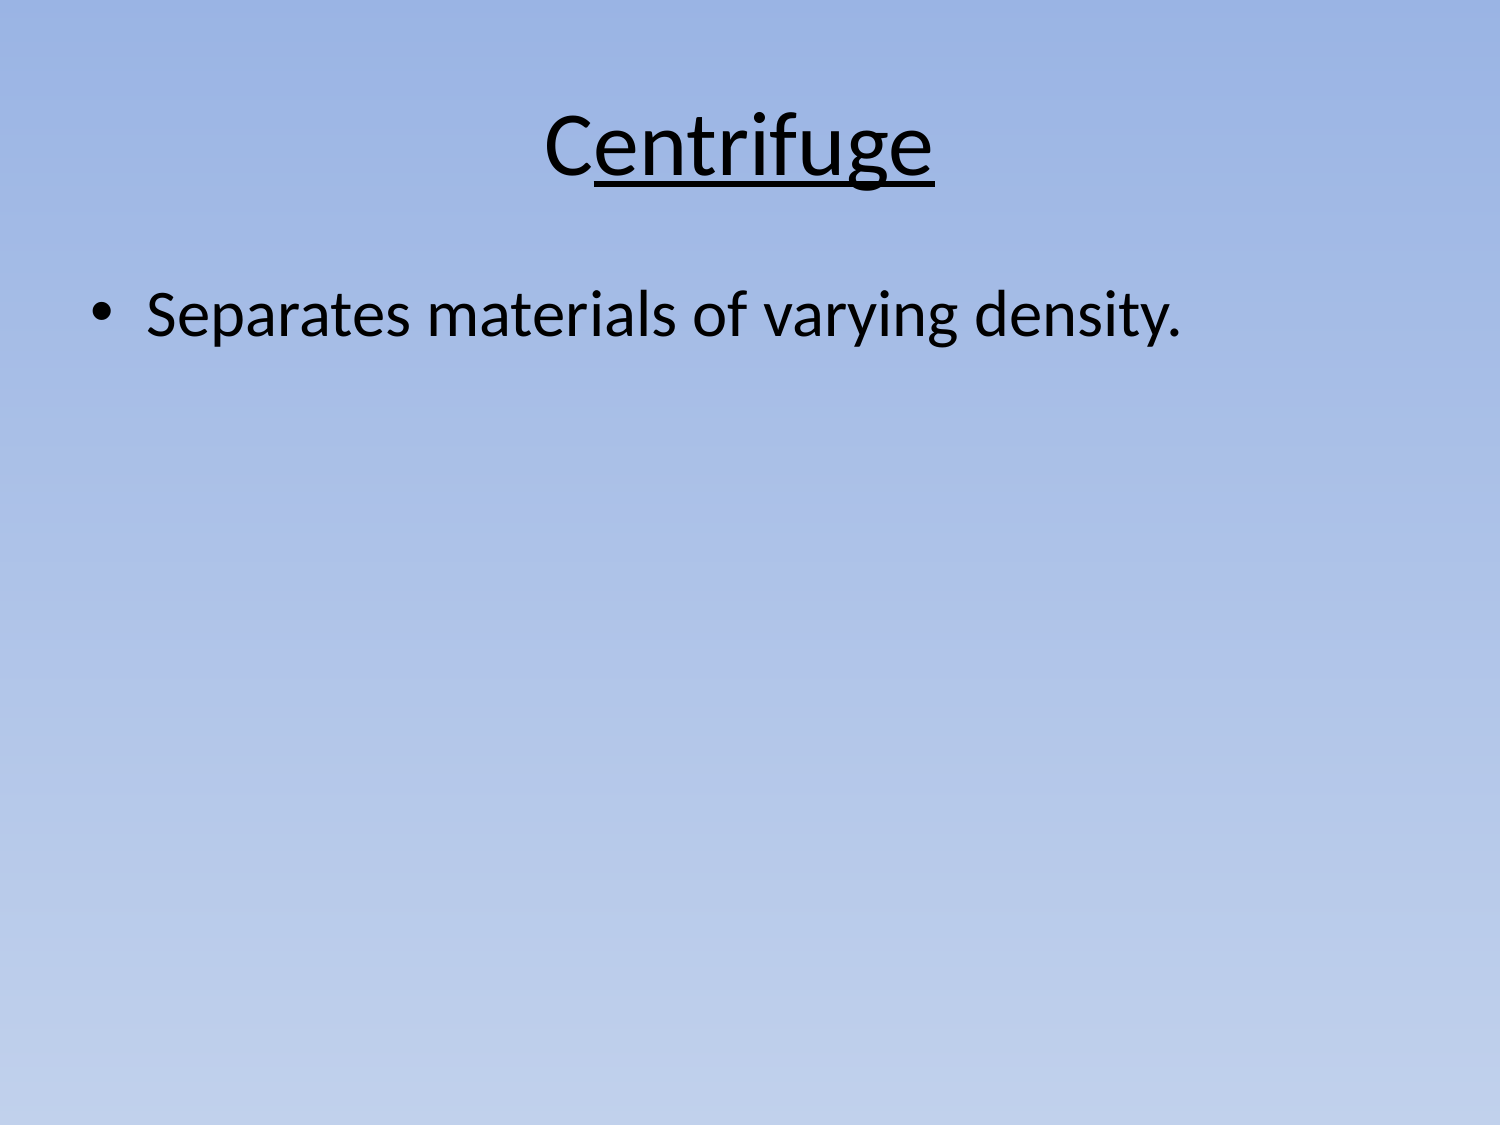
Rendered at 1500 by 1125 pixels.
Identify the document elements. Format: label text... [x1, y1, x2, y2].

list Separates materials of varying density. [75, 262, 1425, 1005]
title Centrifuge [75, 45, 1425, 233]
